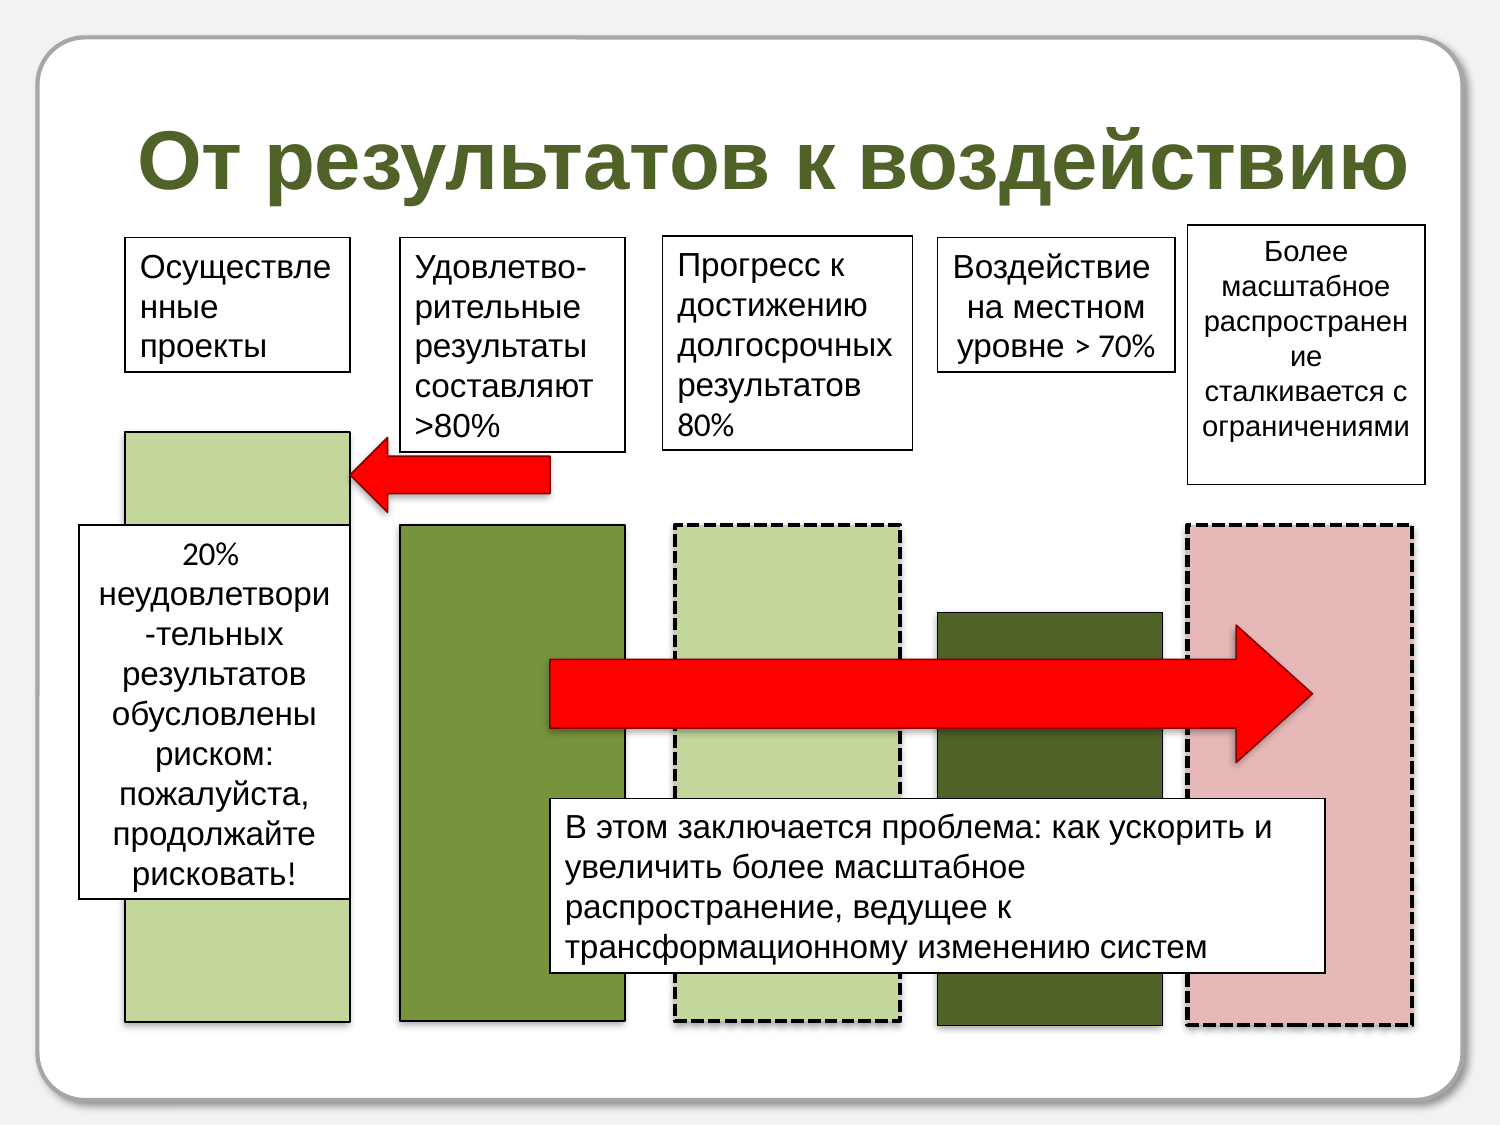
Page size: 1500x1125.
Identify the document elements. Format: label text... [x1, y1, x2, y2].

text_box [674, 524, 901, 657]
text_box Осуществленные проекты [124, 237, 350, 372]
text_box Воздействие на местном уровне > 70% [937, 237, 1175, 372]
text_box Удовлетво- рительные результаты составляют>80% [399, 237, 625, 452]
text_box [937, 612, 1163, 657]
text_box В этом заключается проблема: как ускорить и увеличить более масштабное распространение, ведущее к трансформационному изменению систем [549, 798, 1325, 973]
text_box [937, 737, 1163, 798]
text_box [549, 624, 1314, 764]
text_box [937, 973, 1163, 1026]
text_box [1187, 524, 1413, 1026]
text_box [124, 431, 351, 1023]
text_box [349, 436, 551, 514]
title От результатов к воздействию [75, 62, 1425, 250]
text_box 20% неудовлетвори-тельных результатов обусловлены риском: пожалуйста, продолжайте рисковать! [79, 524, 350, 899]
text_box [674, 973, 901, 1022]
text_box Прогресс к достижению долгосрочных результатов 80% [662, 235, 913, 451]
text_box Более масштабное распространение сталкивается с ограничениями [1187, 224, 1425, 485]
text_box [399, 524, 626, 1022]
text_box [674, 737, 901, 798]
